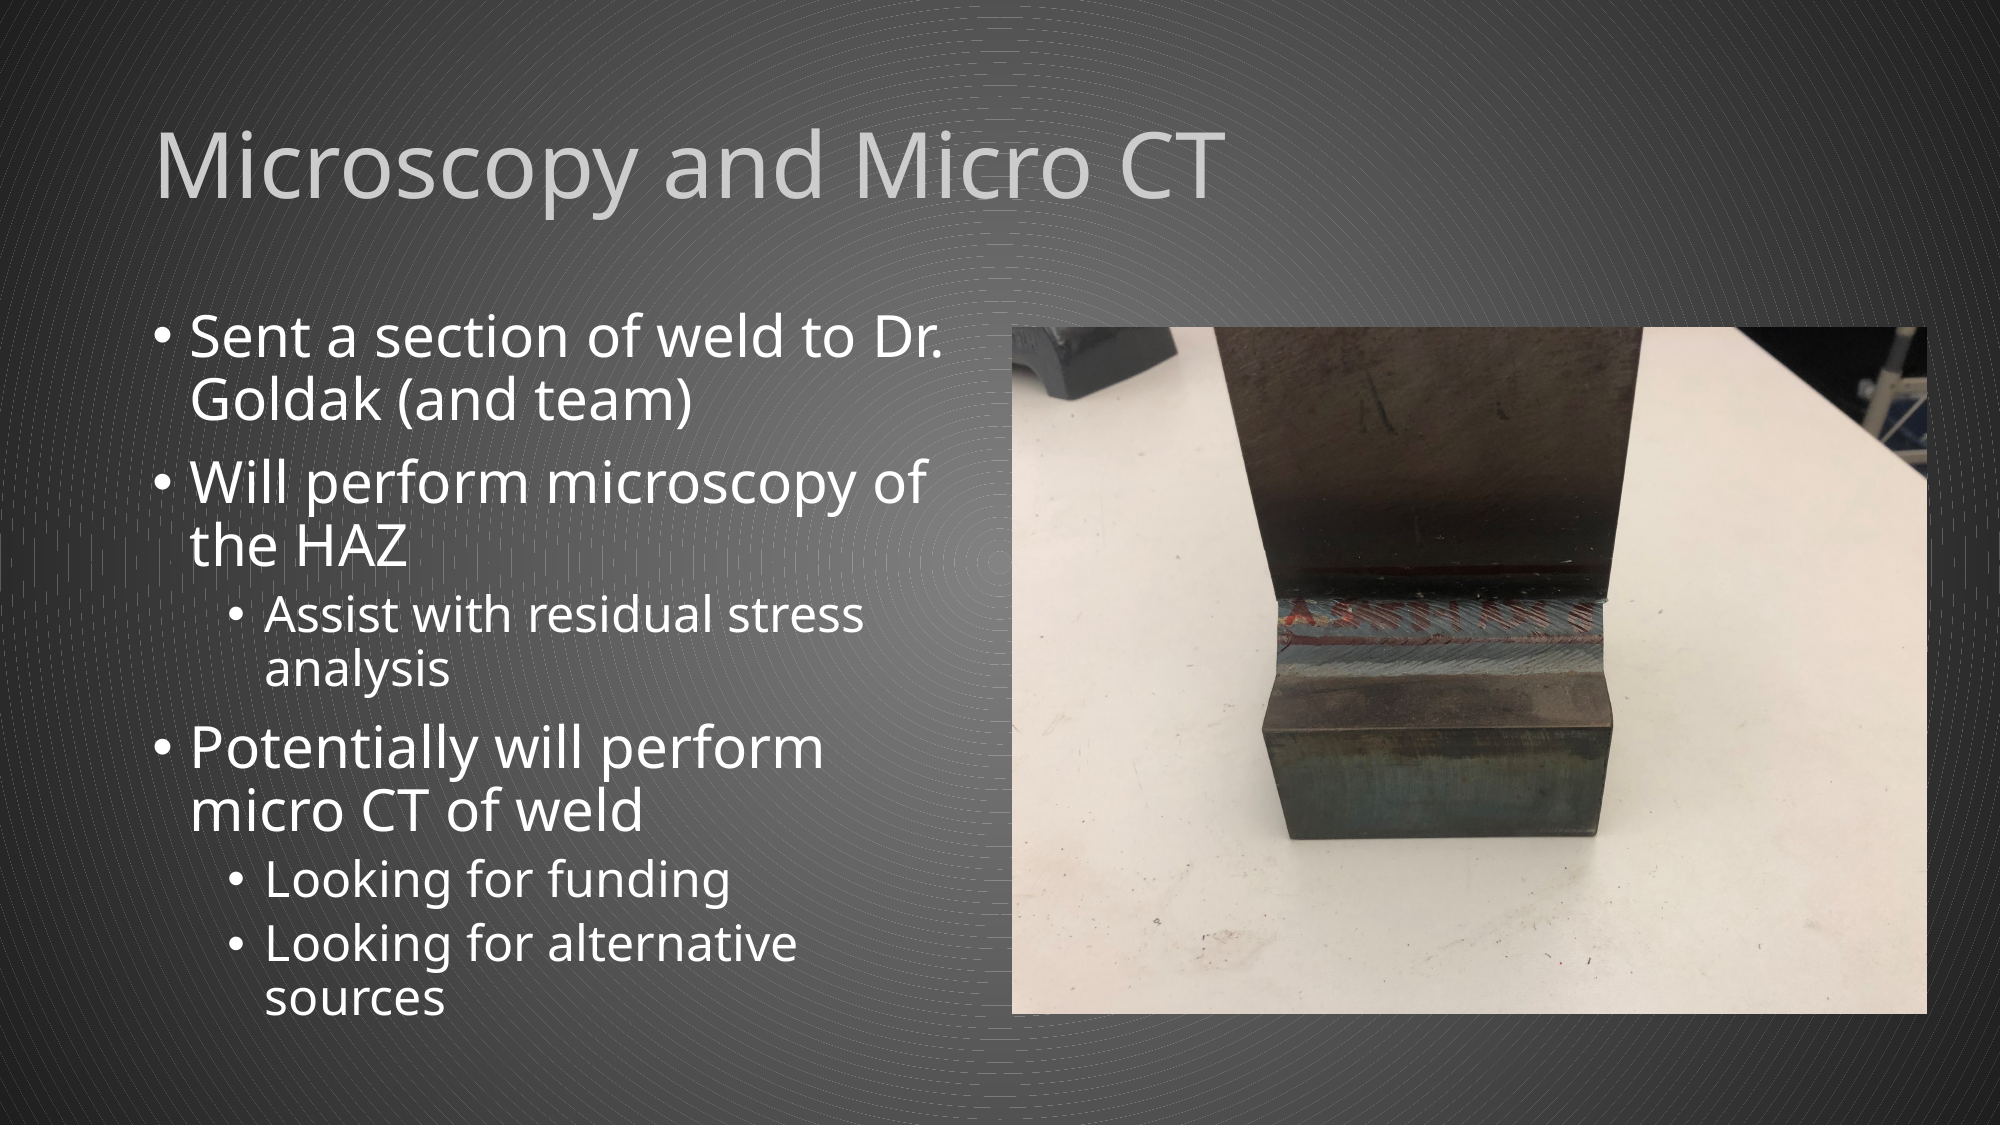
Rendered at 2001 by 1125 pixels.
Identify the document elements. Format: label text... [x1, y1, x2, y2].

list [1012, 327, 1927, 1014]
list Sent a section of weld to Dr. Goldak (and team) Will perform microscopy of the HAZ Assist with residual stress analysis Potentially will perform micro CT of weld Looking for funding Looking for alternative sources [137, 299, 988, 1093]
title Microscopy and Micro CT [137, 59, 1863, 278]
